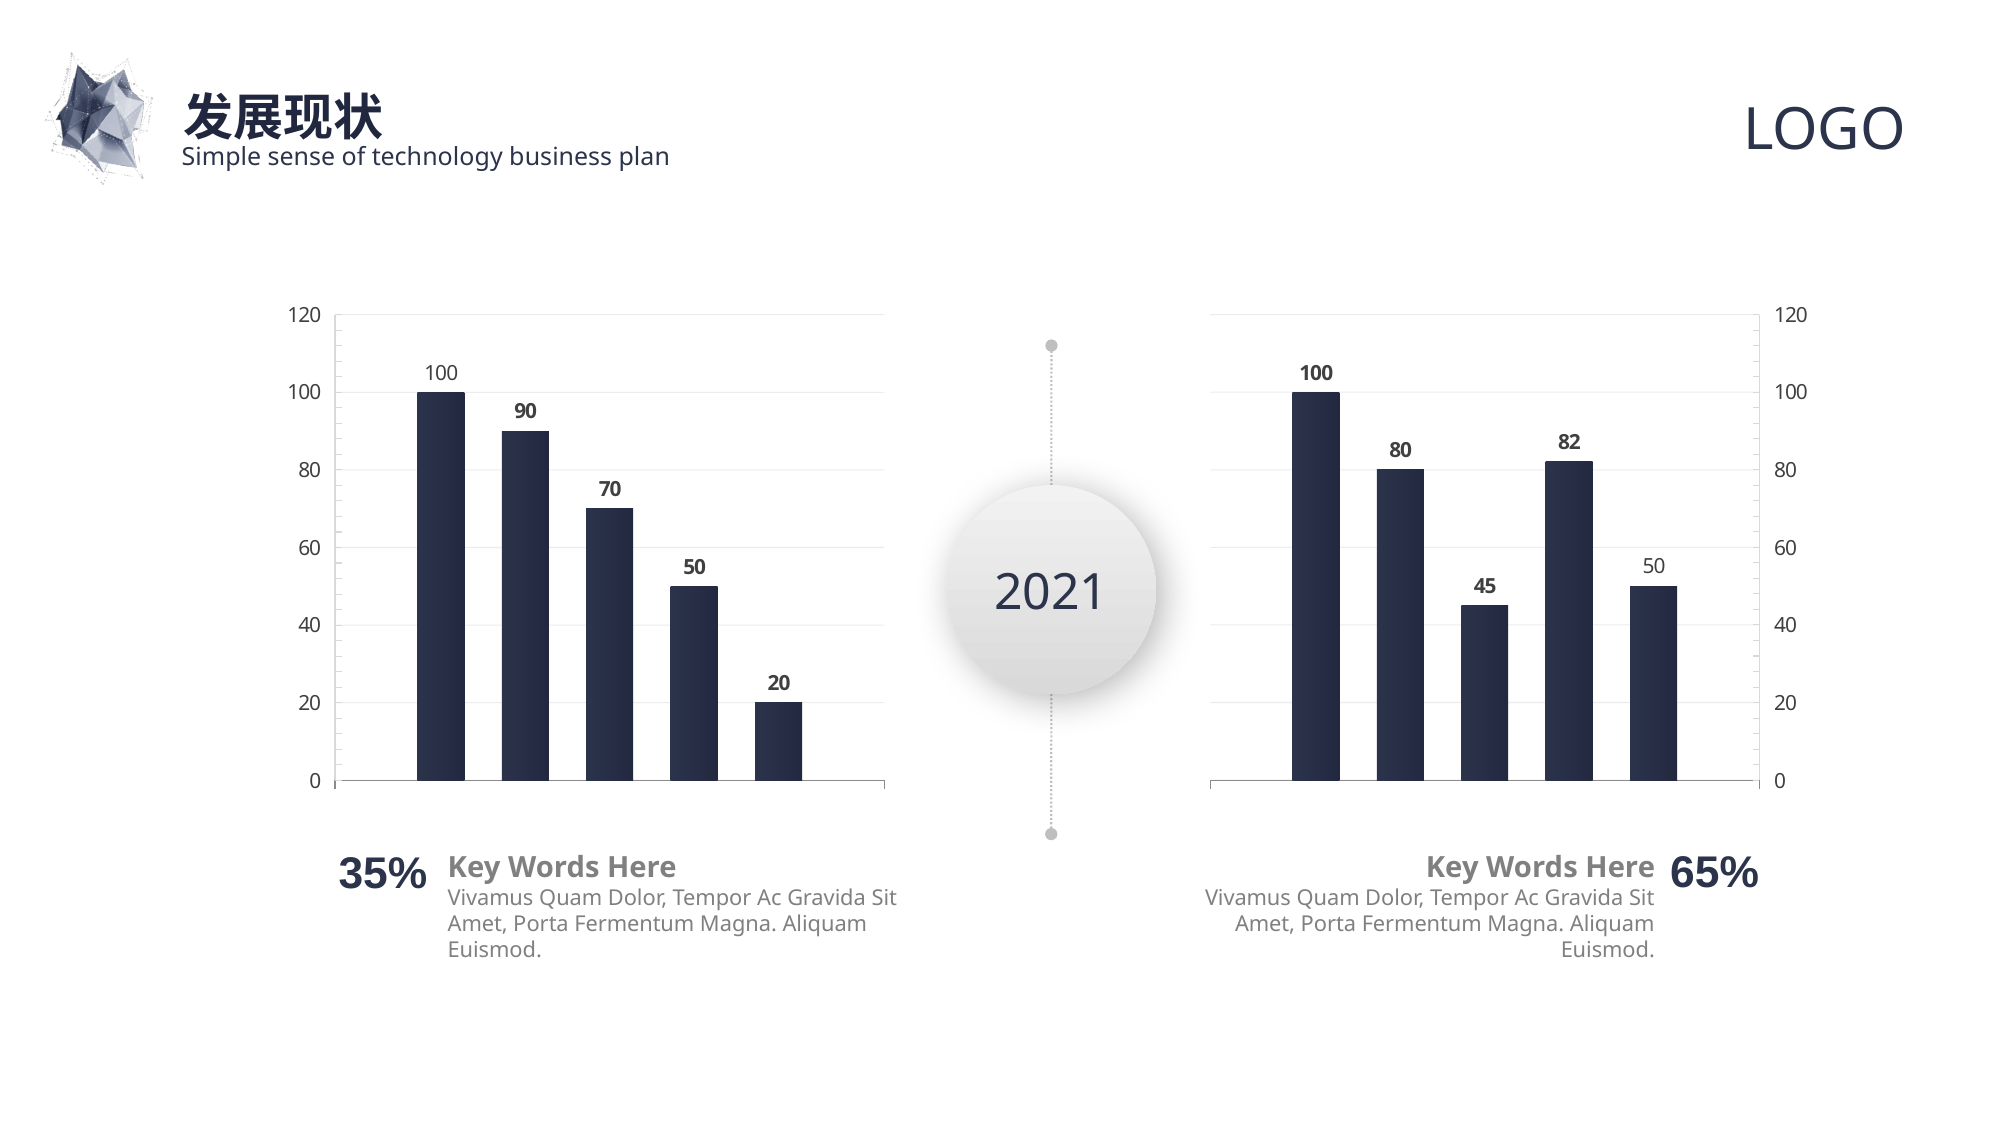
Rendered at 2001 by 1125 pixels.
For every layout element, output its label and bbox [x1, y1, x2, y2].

picture [0, 0, 188, 236]
text_box [179, 70, 774, 179]
text_box [274, 289, 1820, 972]
